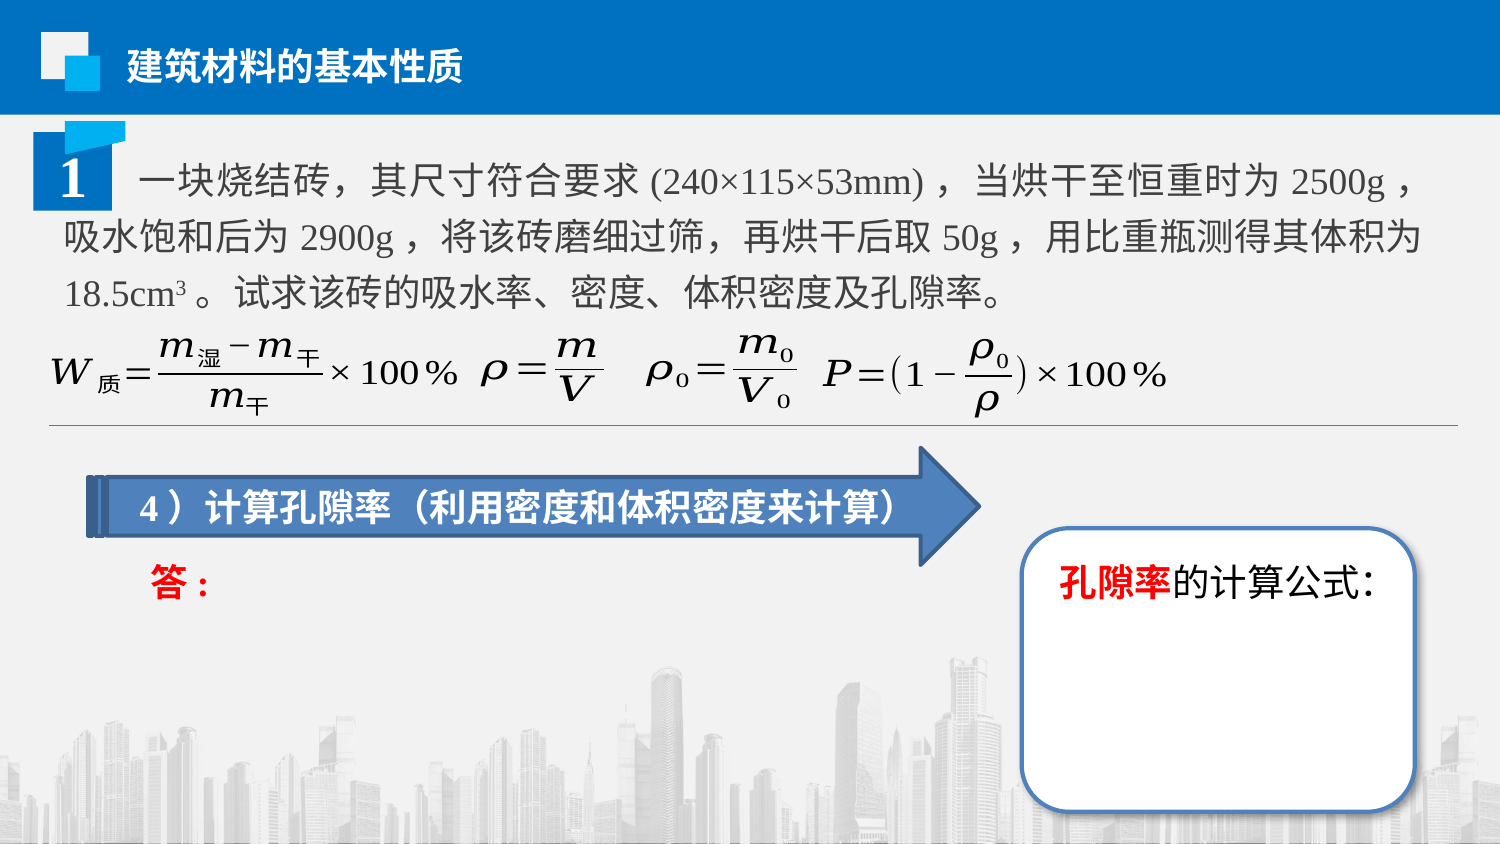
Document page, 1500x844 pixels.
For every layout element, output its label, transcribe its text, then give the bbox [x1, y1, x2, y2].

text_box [1021, 527, 1415, 812]
text_box 一块烧结砖，其尺寸符合要求(240×115×53mm)，当烘干至恒重时为2500g，吸水饱和后为2900g，将该砖磨细过筛，再烘干后取50g，用比重瓶测得其体积为18.5cm3。试求该砖的吸水率、密度、体积密度及孔隙率。 [49, 138, 1448, 322]
text_box [39, 30, 91, 81]
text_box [135, 527, 680, 799]
text_box 1 [33, 132, 112, 211]
text_box 4）计算孔隙率（利用密度和体积密度来计算） [86, 445, 982, 567]
text_box [0, 1, 1500, 117]
text_box [63, 54, 102, 93]
text_box [64, 121, 126, 155]
text_box 建筑材料的基本性质 [112, 35, 715, 96]
